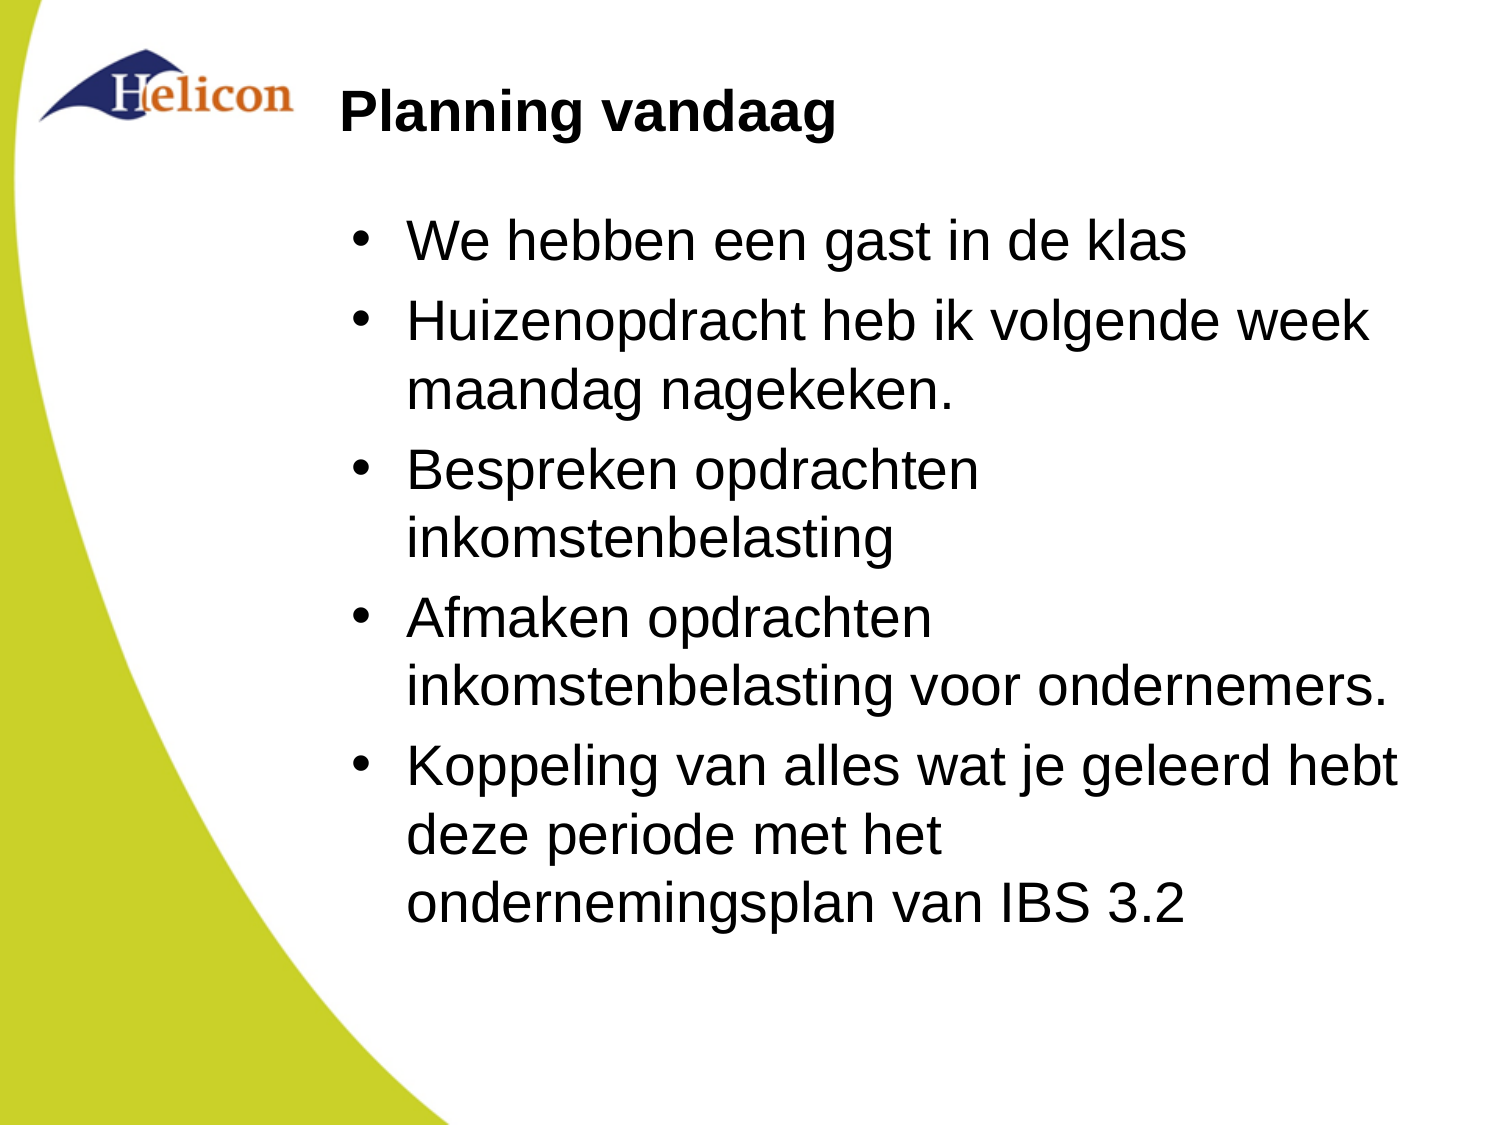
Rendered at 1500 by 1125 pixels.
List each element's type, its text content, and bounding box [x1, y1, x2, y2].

title Planning vandaag [324, 54, 1415, 161]
picture [0, 0, 1500, 1125]
list We hebben een gast in de klas Huizenopdracht heb ik volgende week maandag nagekeken. Bespreken opdrachten inkomstenbelasting Afmaken opdrachten inkomstenbelasting voor ondernemers. Koppeling van alles wat je geleerd hebt deze periode met het ondernemingsplan van IBS 3.2 [336, 196, 1425, 1005]
